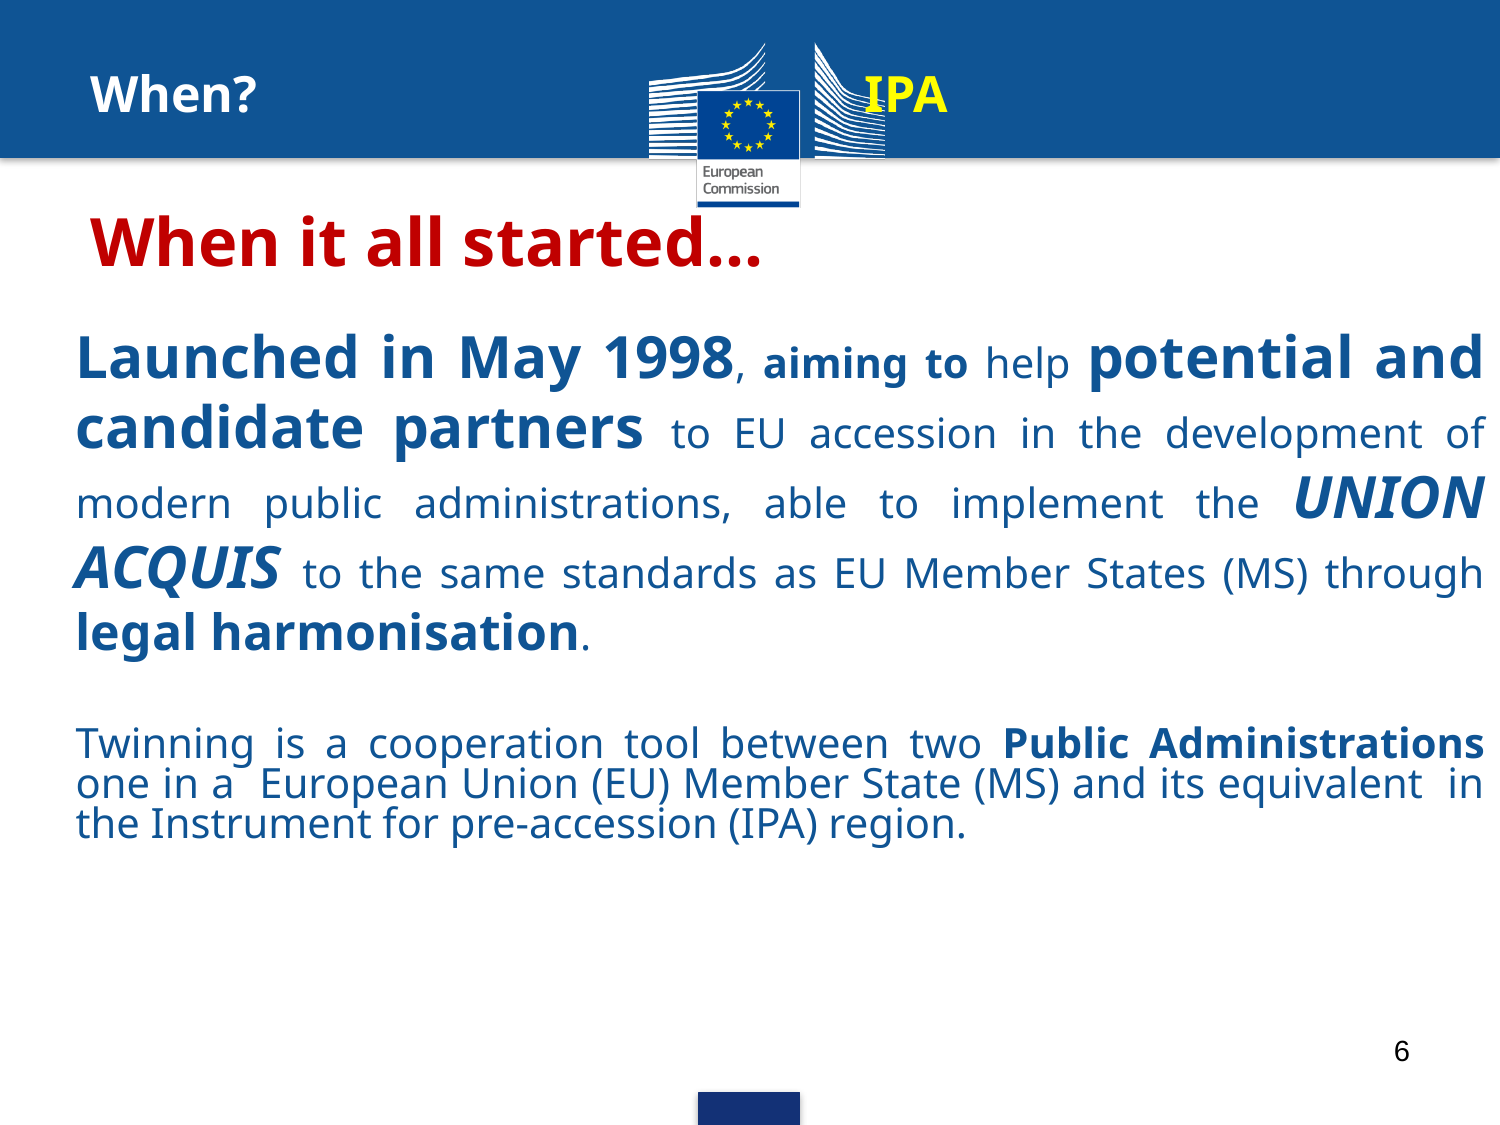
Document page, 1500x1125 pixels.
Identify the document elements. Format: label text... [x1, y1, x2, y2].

list Launched in May 1998, aiming to help potential and candidate partners to EU accession in the development of modern public administrations, able to implement the UNION ACQUIS to the same standards as EU Member States (MS) through legal harmonisation. Twinning is a cooperation tool between two Public Administrations one in a European Union (EU) Member State (MS) and its equivalent in the Instrument for pre-accession (IPA) region. [4, 312, 1500, 1088]
slide_number 6 [1074, 1024, 1425, 1103]
title When it all started… [75, 185, 1425, 312]
text_box When? IPA [74, 0, 1425, 185]
